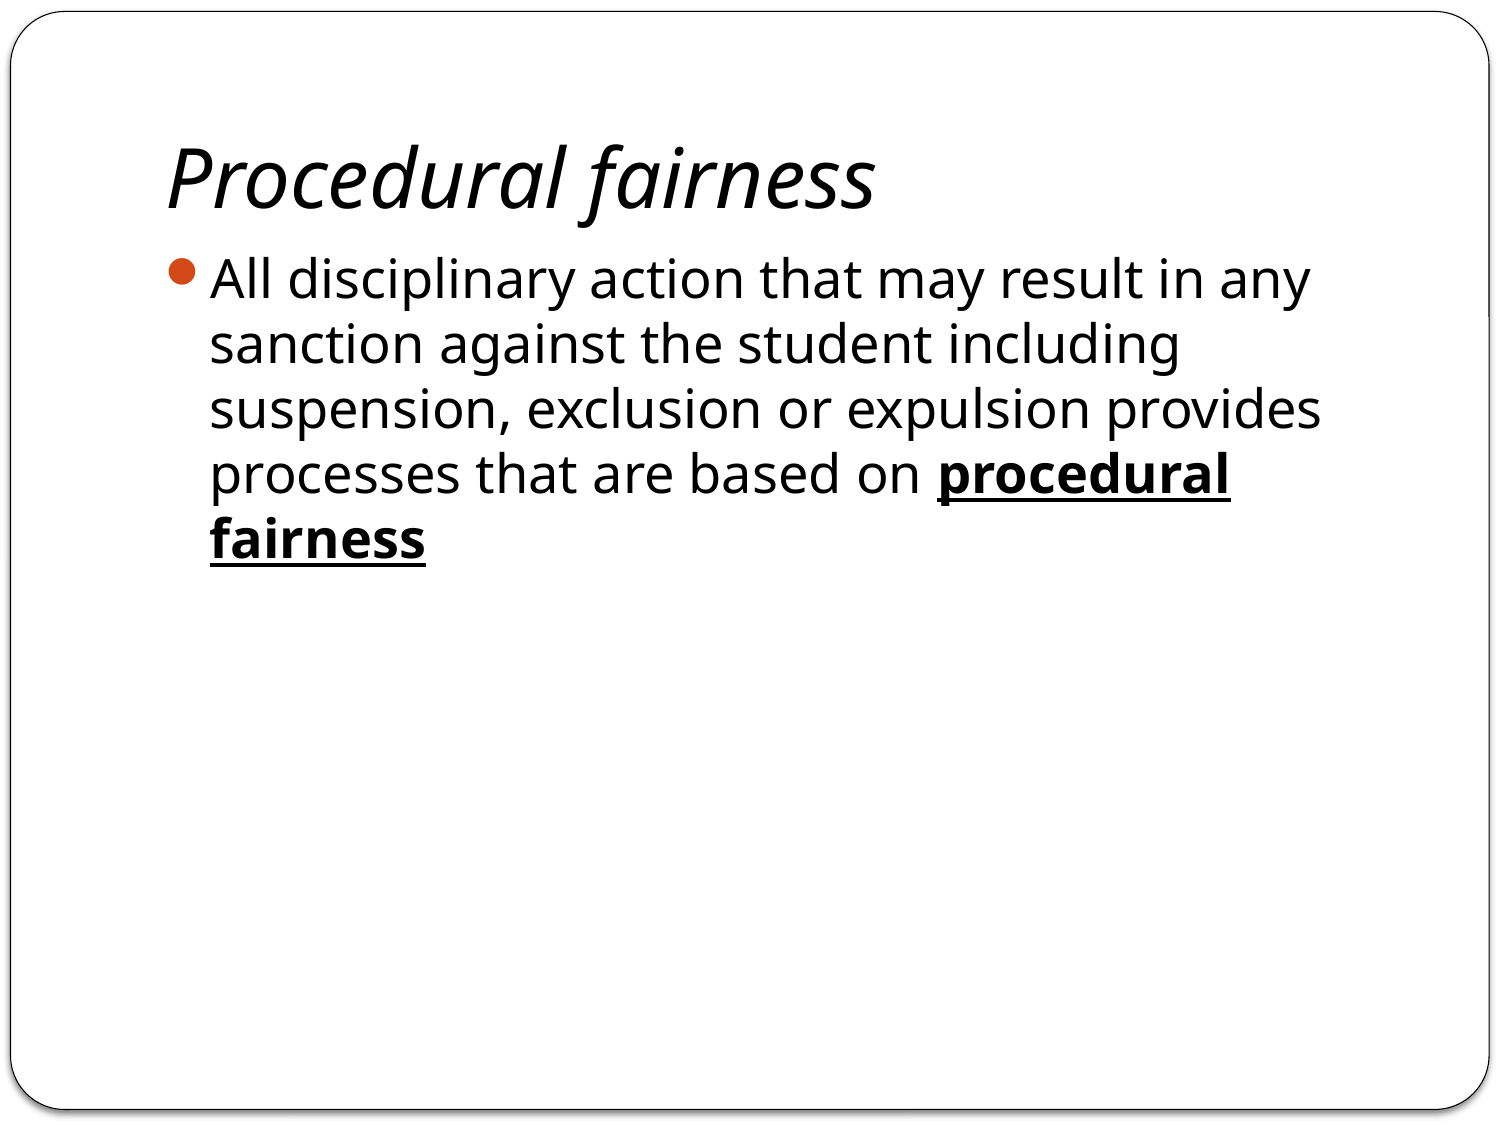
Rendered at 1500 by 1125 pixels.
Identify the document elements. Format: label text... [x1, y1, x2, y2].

title Procedural fairness [150, 45, 1425, 233]
list All disciplinary action that may result in any sanction against the student including suspension, exclusion or expulsion provides processes that are based on procedural fairness [150, 237, 1425, 988]
